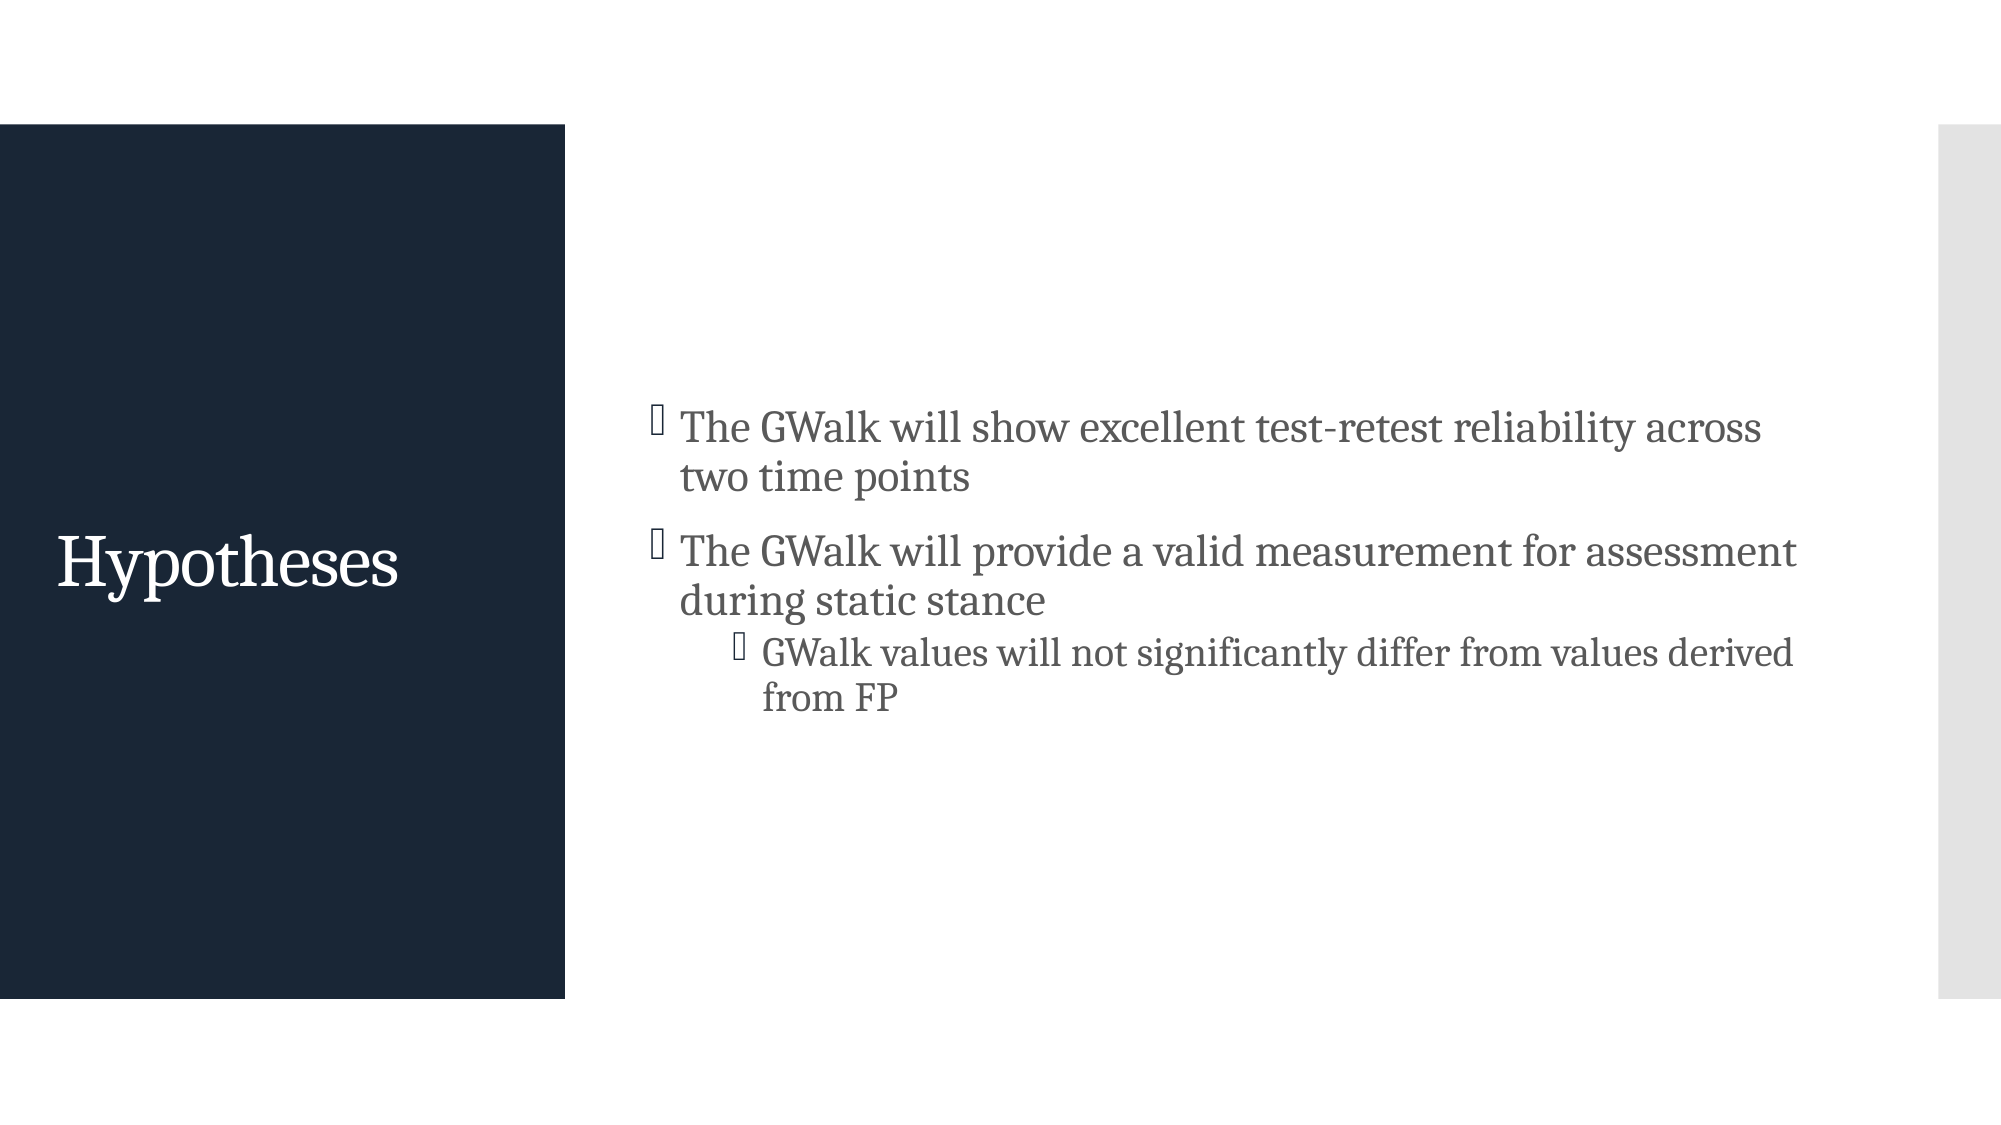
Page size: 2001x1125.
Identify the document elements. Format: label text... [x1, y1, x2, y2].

list The GWalk will show excellent test-retest reliability across two time points The GWalk will provide a valid measurement for assessment during static stance GWalk values will not significantly differ from values derived from FP [634, 141, 1835, 982]
title Hypotheses [41, 184, 525, 940]
